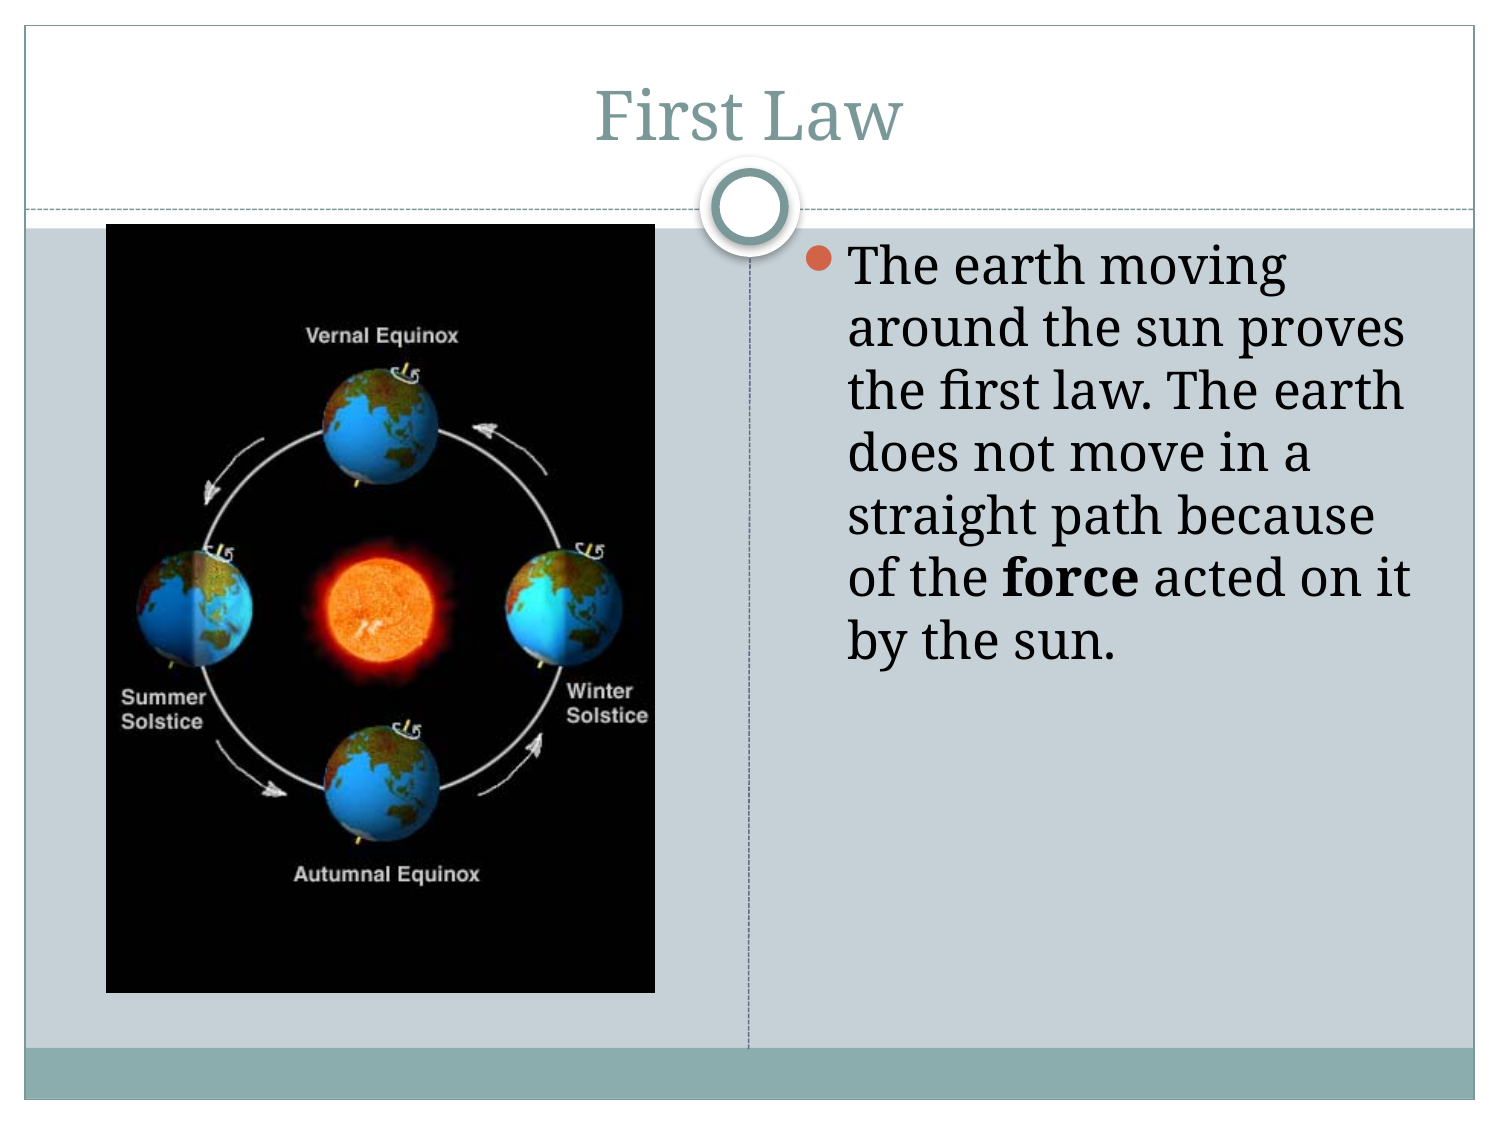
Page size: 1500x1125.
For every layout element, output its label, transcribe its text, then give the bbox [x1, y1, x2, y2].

list The earth moving around the sun proves the first law. The earth does not move in a straight path because of the force acted on it by the sun. [787, 224, 1450, 993]
title First Law [49, 37, 1450, 162]
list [106, 224, 656, 994]
